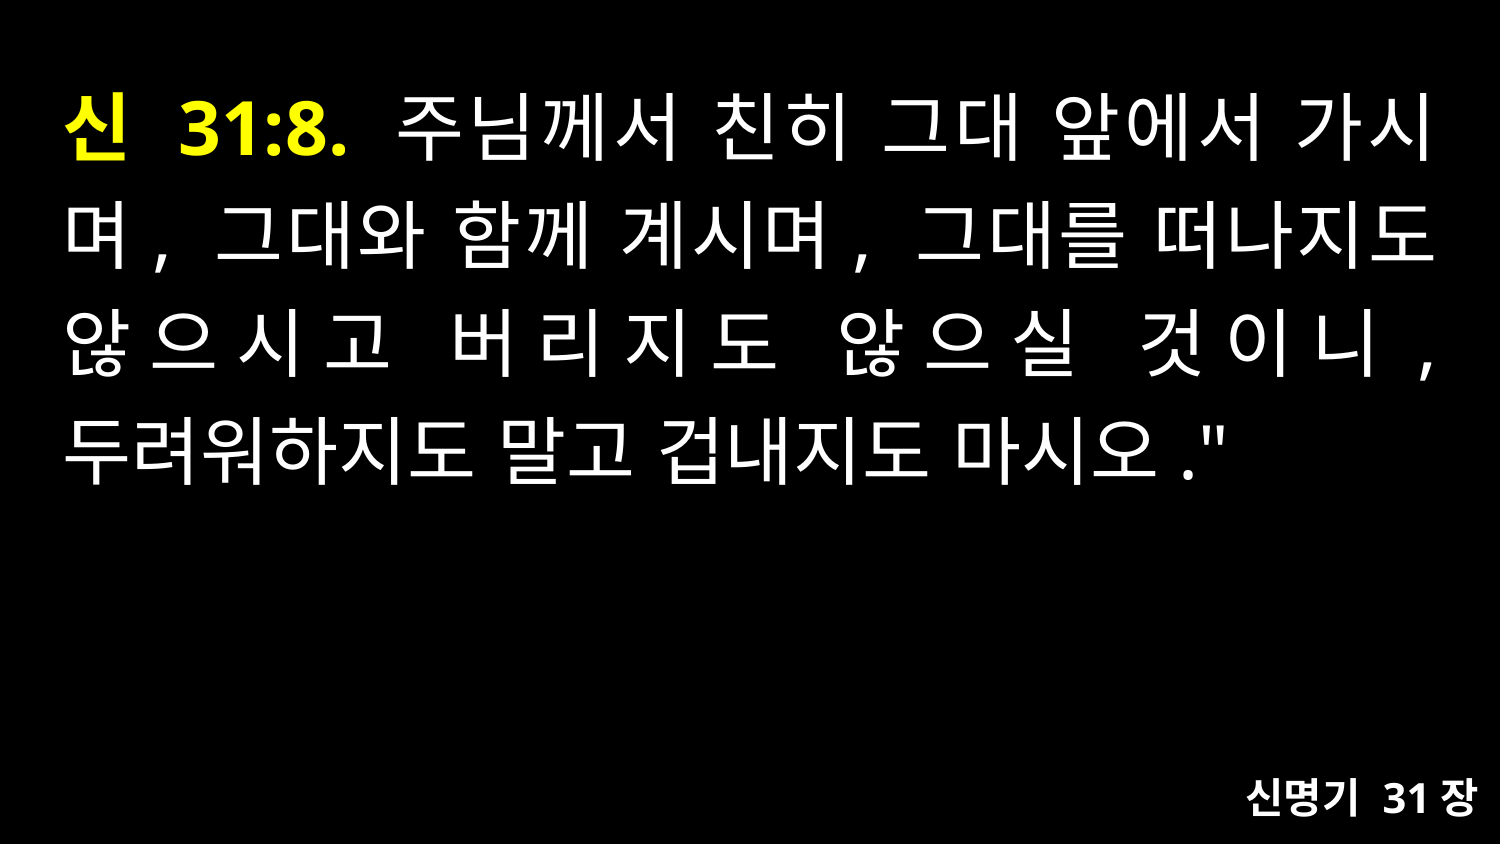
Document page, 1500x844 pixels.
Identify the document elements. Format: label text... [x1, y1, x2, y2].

title 신 31:8. 주님께서 친히 그대 앞에서 가시며, 그대와 함께 계시며, 그대를 떠나지도 않으시고 버리지도 않으실 것이니, 두려워하지도 말고 겁내지도 마시오." [0, 0, 1500, 844]
subtitle 신명기 31장 [916, 770, 1500, 844]
